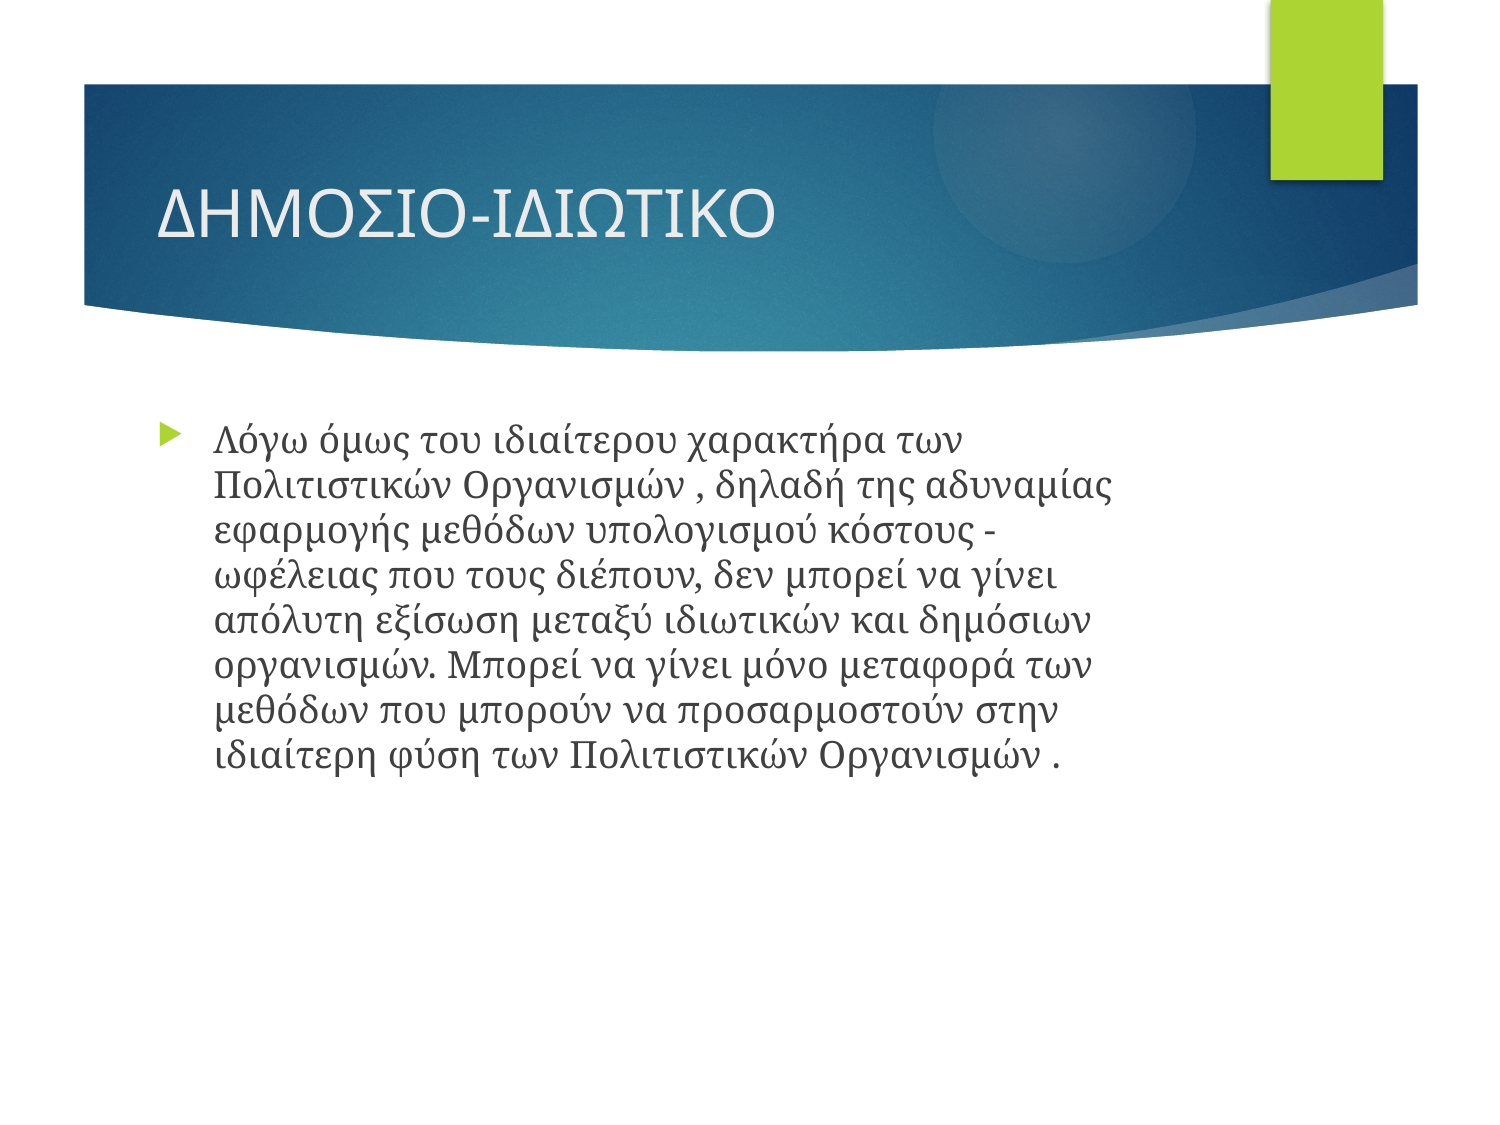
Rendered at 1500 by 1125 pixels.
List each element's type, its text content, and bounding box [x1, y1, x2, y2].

list Λόγω όμως του ιδιαίτερου χαρακτήρα των Πολιτιστικών Οργανισμών , δηλαδή της αδυναμίας εφαρμογής μεθόδων υπολογισμού κόστους - ωφέλειας που τους διέπουν, δεν μπορεί να γίνει απόλυτη εξίσωση μεταξύ ιδιωτικών και δημόσιων οργανισμών. Μπορεί να γίνει μόνο μεταφορά των μεθόδων που μπορούν να προσαρμοστούν στην ιδιαίτερη φύση των Πολιτιστικών Οργανισμών . [142, 408, 1183, 988]
title ΔΗΜΟΣΙΟ-ΙΔΙΩΤΙΚΟ [142, 152, 1183, 269]
